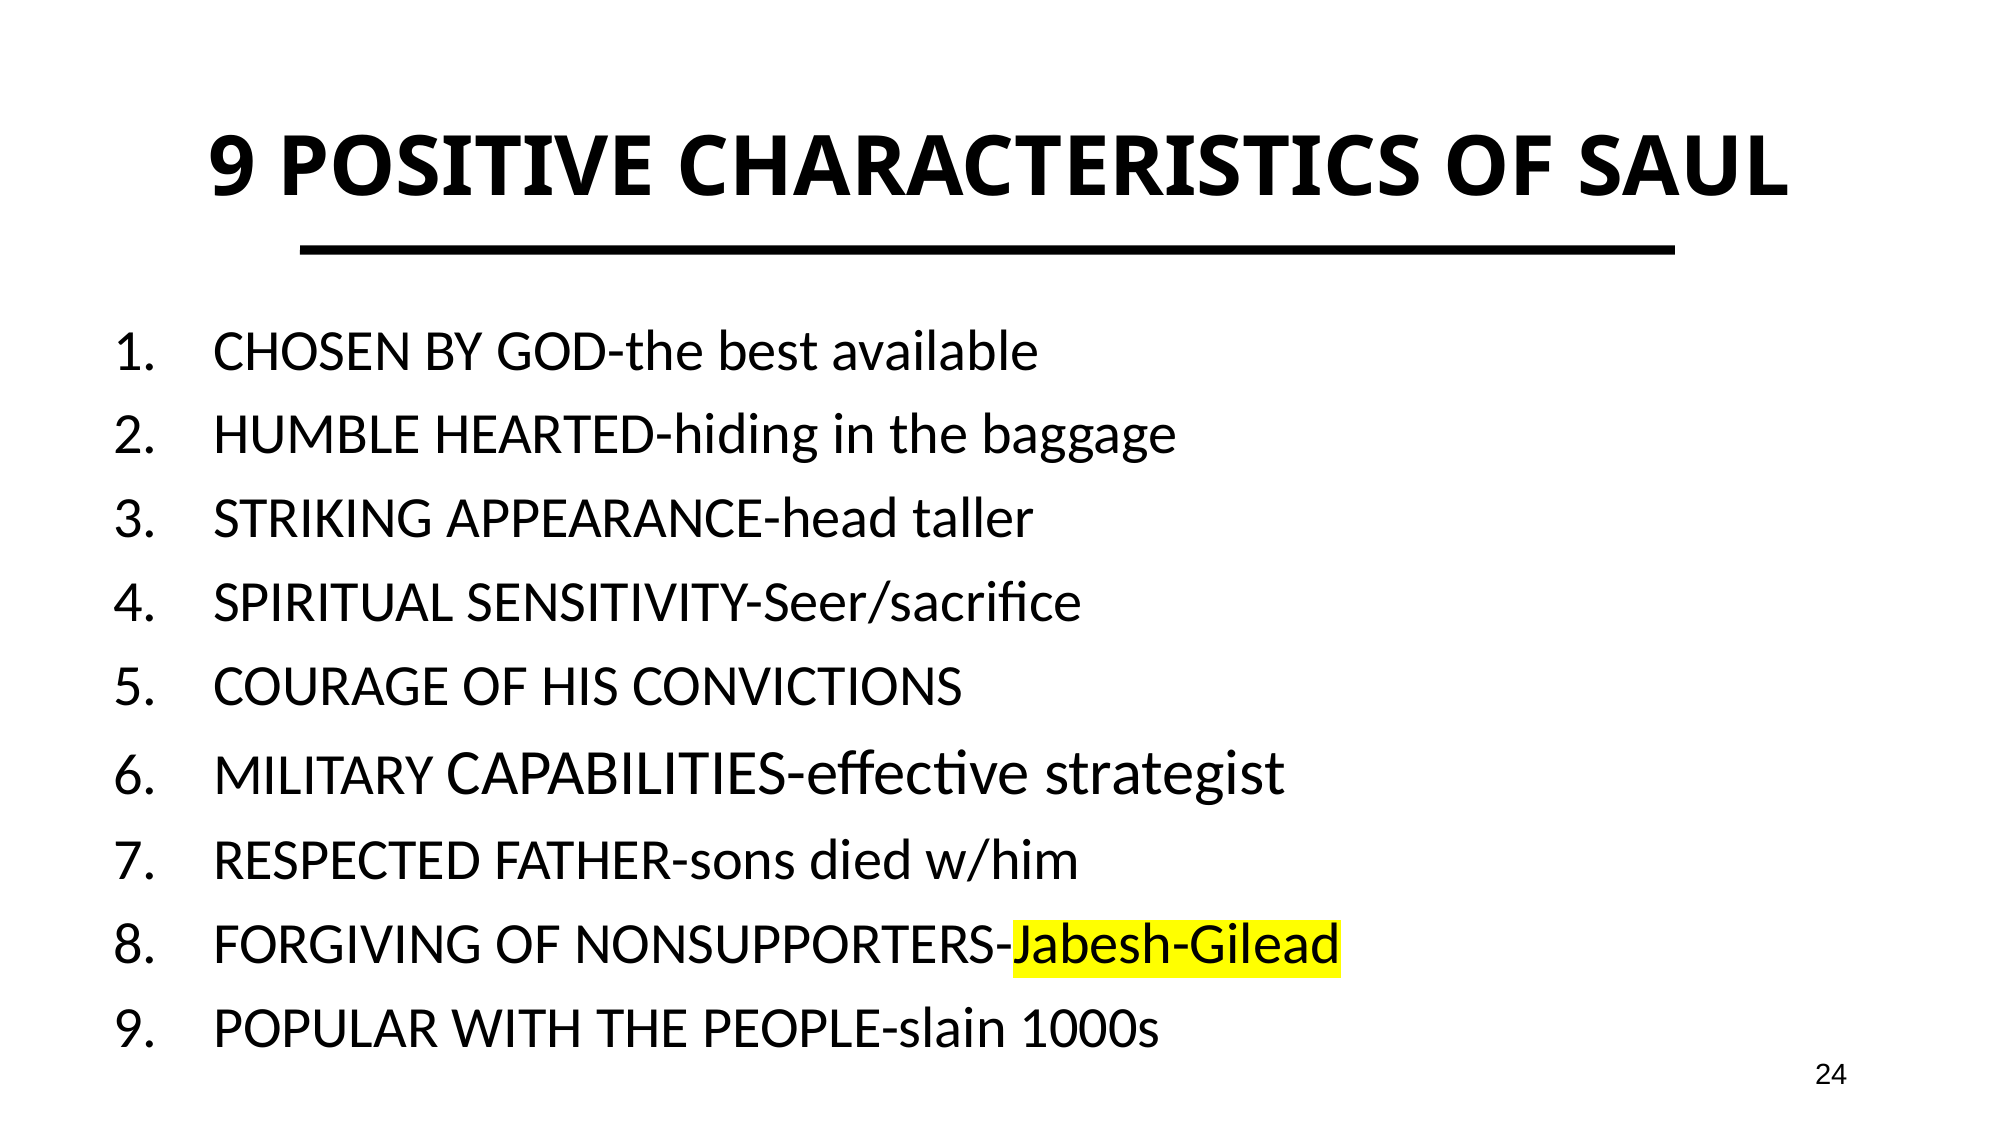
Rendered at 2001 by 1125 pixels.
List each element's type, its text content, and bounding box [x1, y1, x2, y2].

slide_number 24 [1725, 1042, 1863, 1103]
title 9 POSITIVE CHARACTERISTICS OF SAUL [137, 59, 1863, 278]
list CHOSEN BY GOD-the best available HUMBLE HEARTED-hiding in the baggage STRIKING APPEARANCE-head taller SPIRITUAL SENSITIVITY-Seer/sacrifice COURAGE OF HIS CONVICTIONS MILITARY CAPABILITIES-effective strategist RESPECTED FATHER-sons died w/him FORGIVING OF NONSUPPORTERS-Jabesh-Gilead POPULAR WITH THE PEOPLE-slain 1000s [98, 277, 1725, 1103]
